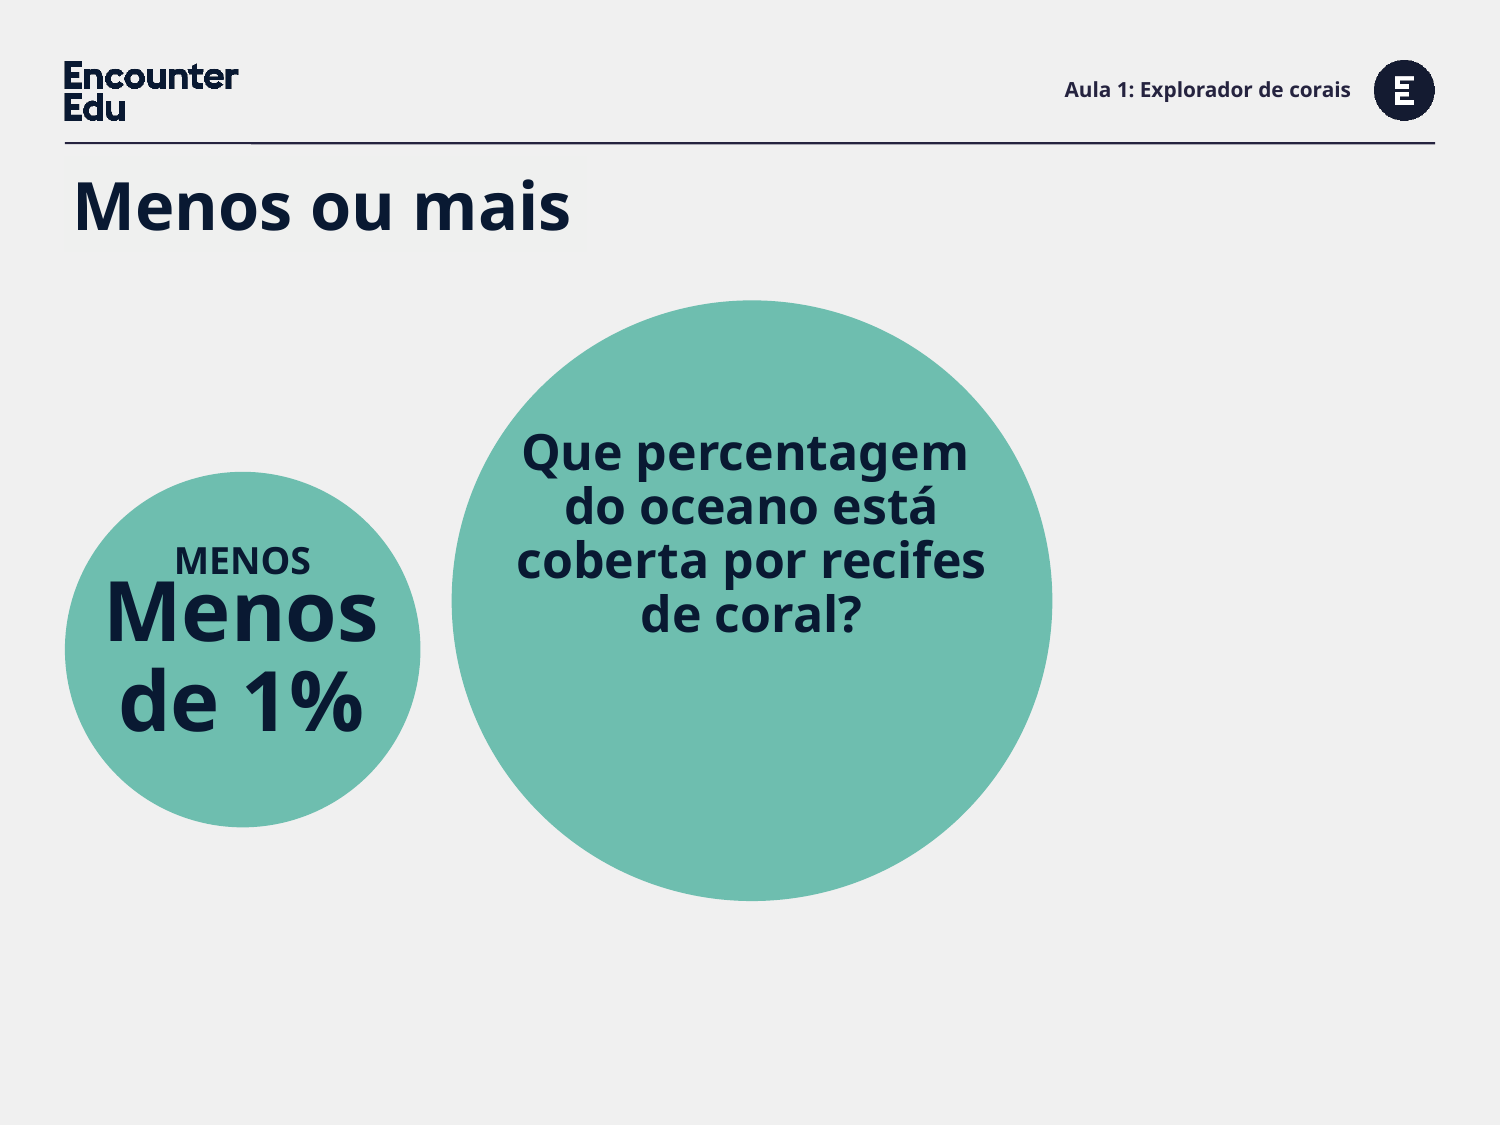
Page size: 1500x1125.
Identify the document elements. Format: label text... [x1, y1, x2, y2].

picture [1372, 58, 1436, 122]
text_box Menos ou mais [64, 156, 587, 252]
list Que percentagem do oceano está coberta por recifes de coral? [482, 419, 1021, 602]
list MENOS [64, 492, 421, 633]
list Menos de 1% [82, 561, 400, 744]
picture [60, 59, 243, 122]
title Aula 1: Explorador de corais [749, 67, 1359, 114]
